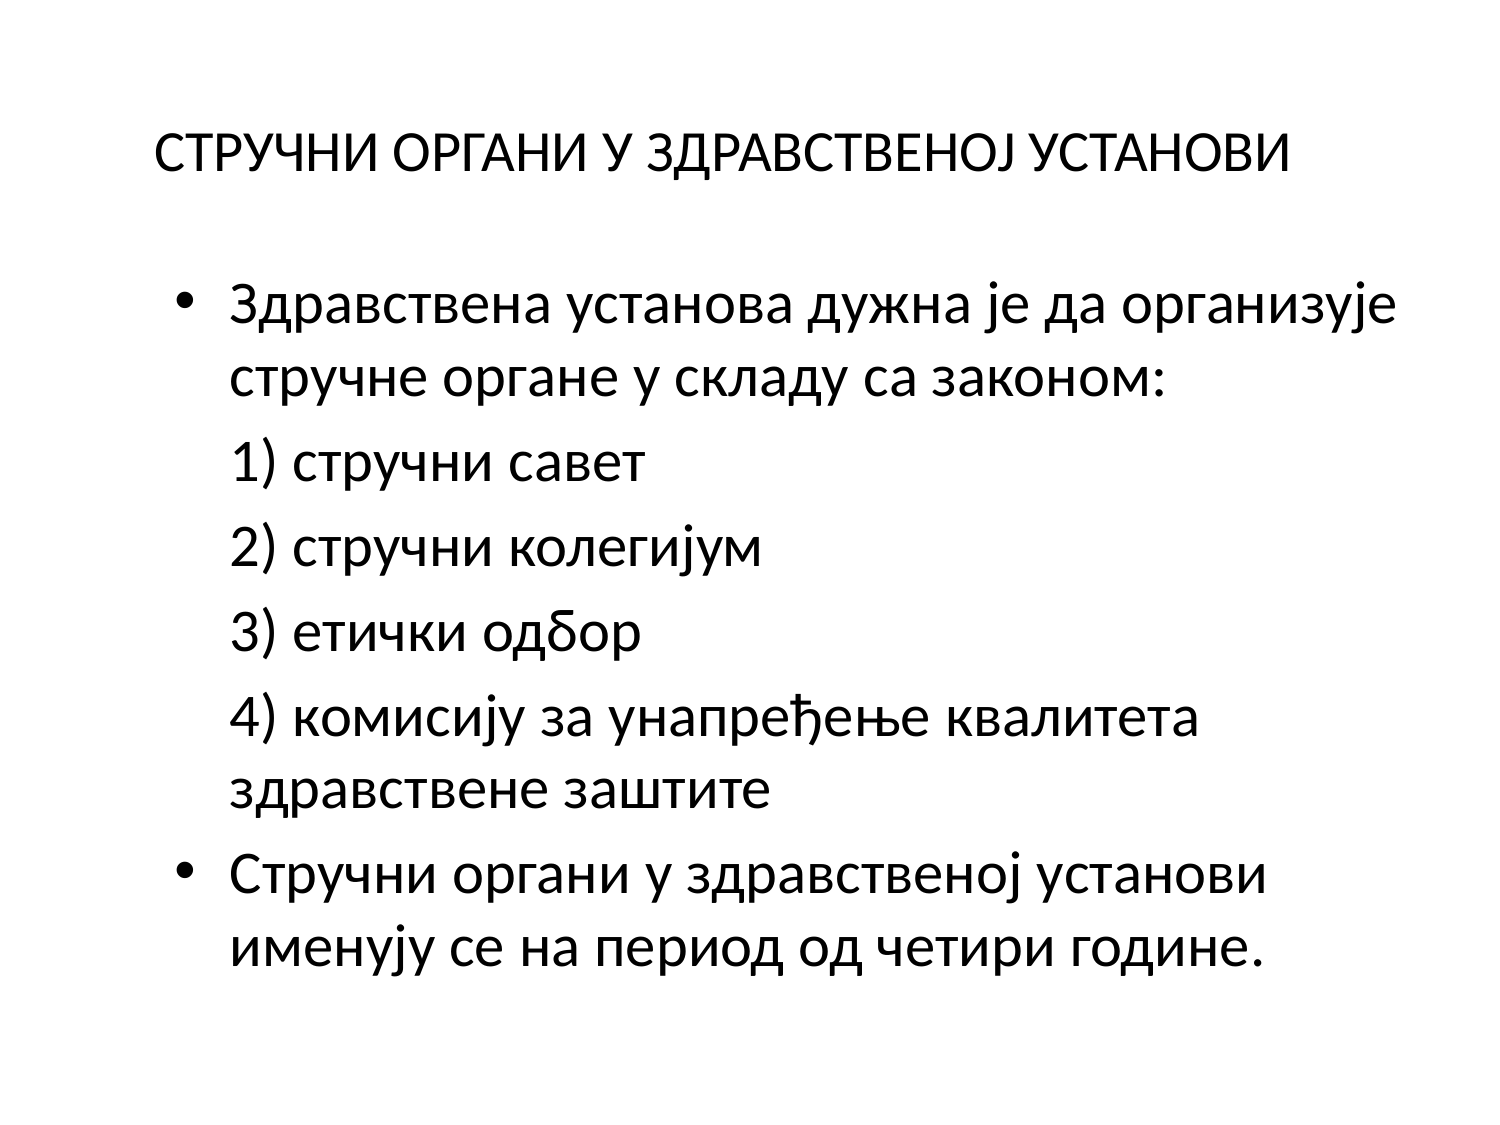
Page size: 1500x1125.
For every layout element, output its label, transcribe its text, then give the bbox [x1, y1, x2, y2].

list Здравствена установа дужна је да организује стручне органе у складу са законом: 1) стручни савет 2) стручни колегијум 3) етички одбор 4) комисију за унапређење квалитета здравствене заштите Стручни органи у здравственој установи именују се на период од четири године. [159, 255, 1425, 1051]
title СТРУЧНИ ОРГАНИ У ЗДРАВСТВЕНОЈ УСТАНОВИ [135, 54, 1324, 243]
